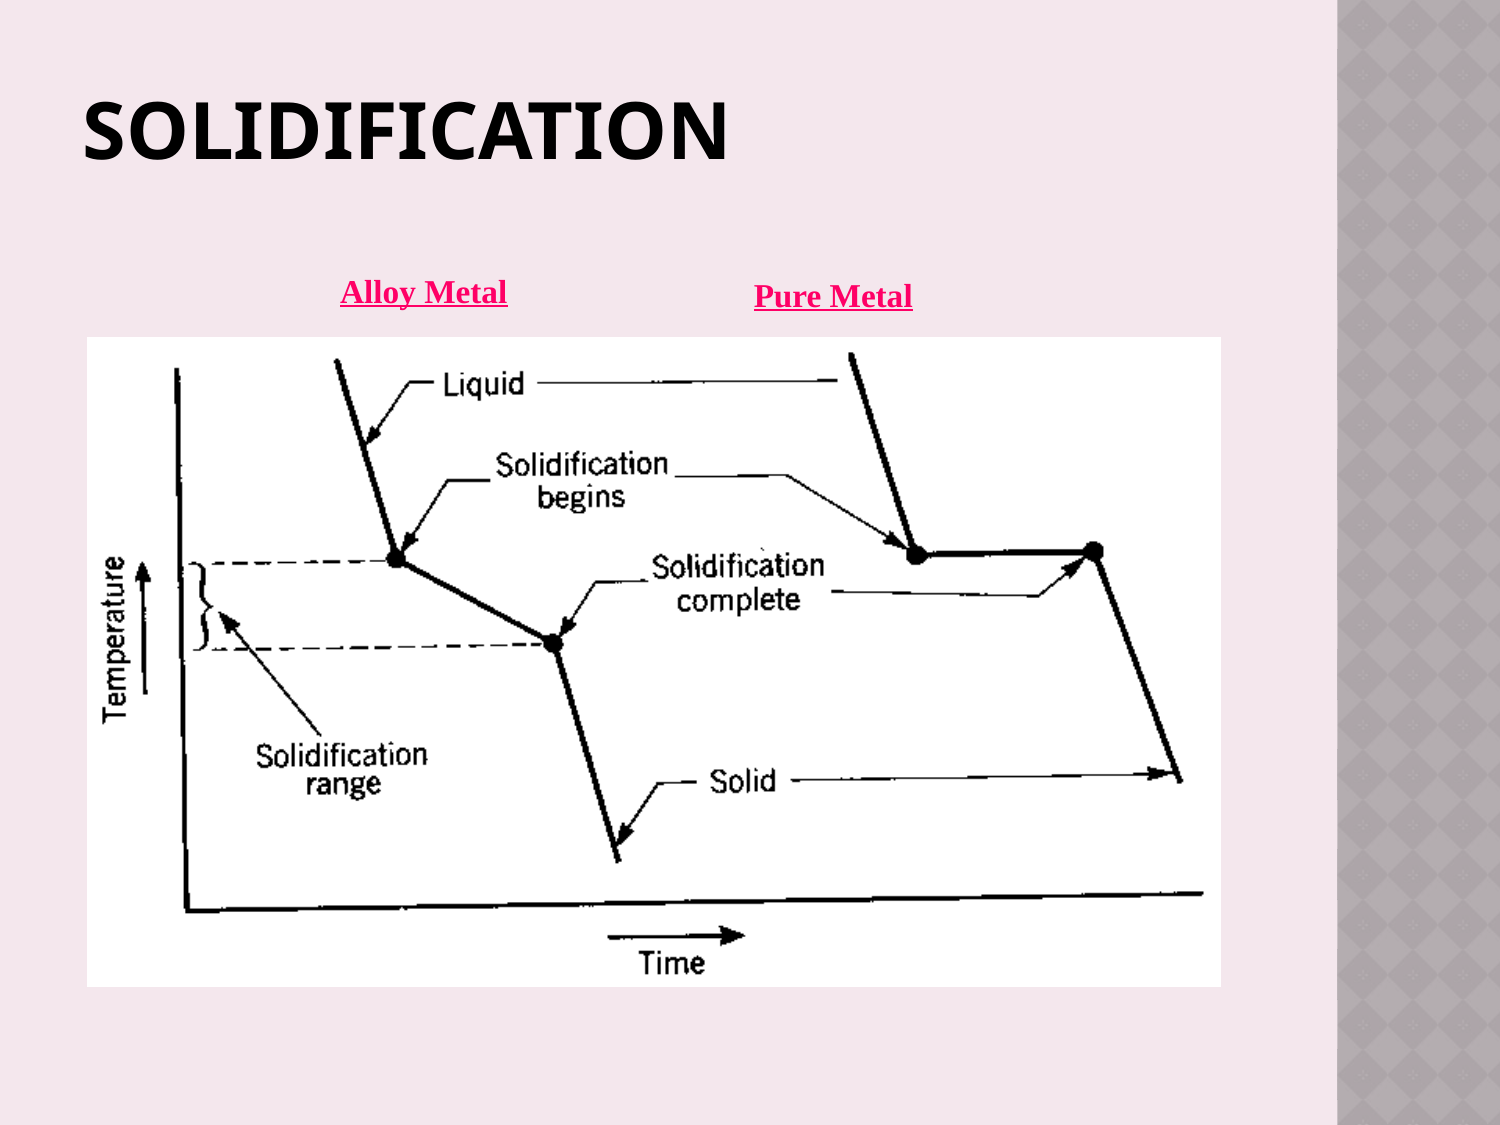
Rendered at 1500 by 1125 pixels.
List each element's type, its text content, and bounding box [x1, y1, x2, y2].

text_box Alloy Metal [325, 262, 523, 318]
picture [87, 336, 1223, 989]
text_box Pure Metal [738, 266, 929, 322]
title Solidification [75, 52, 1263, 175]
